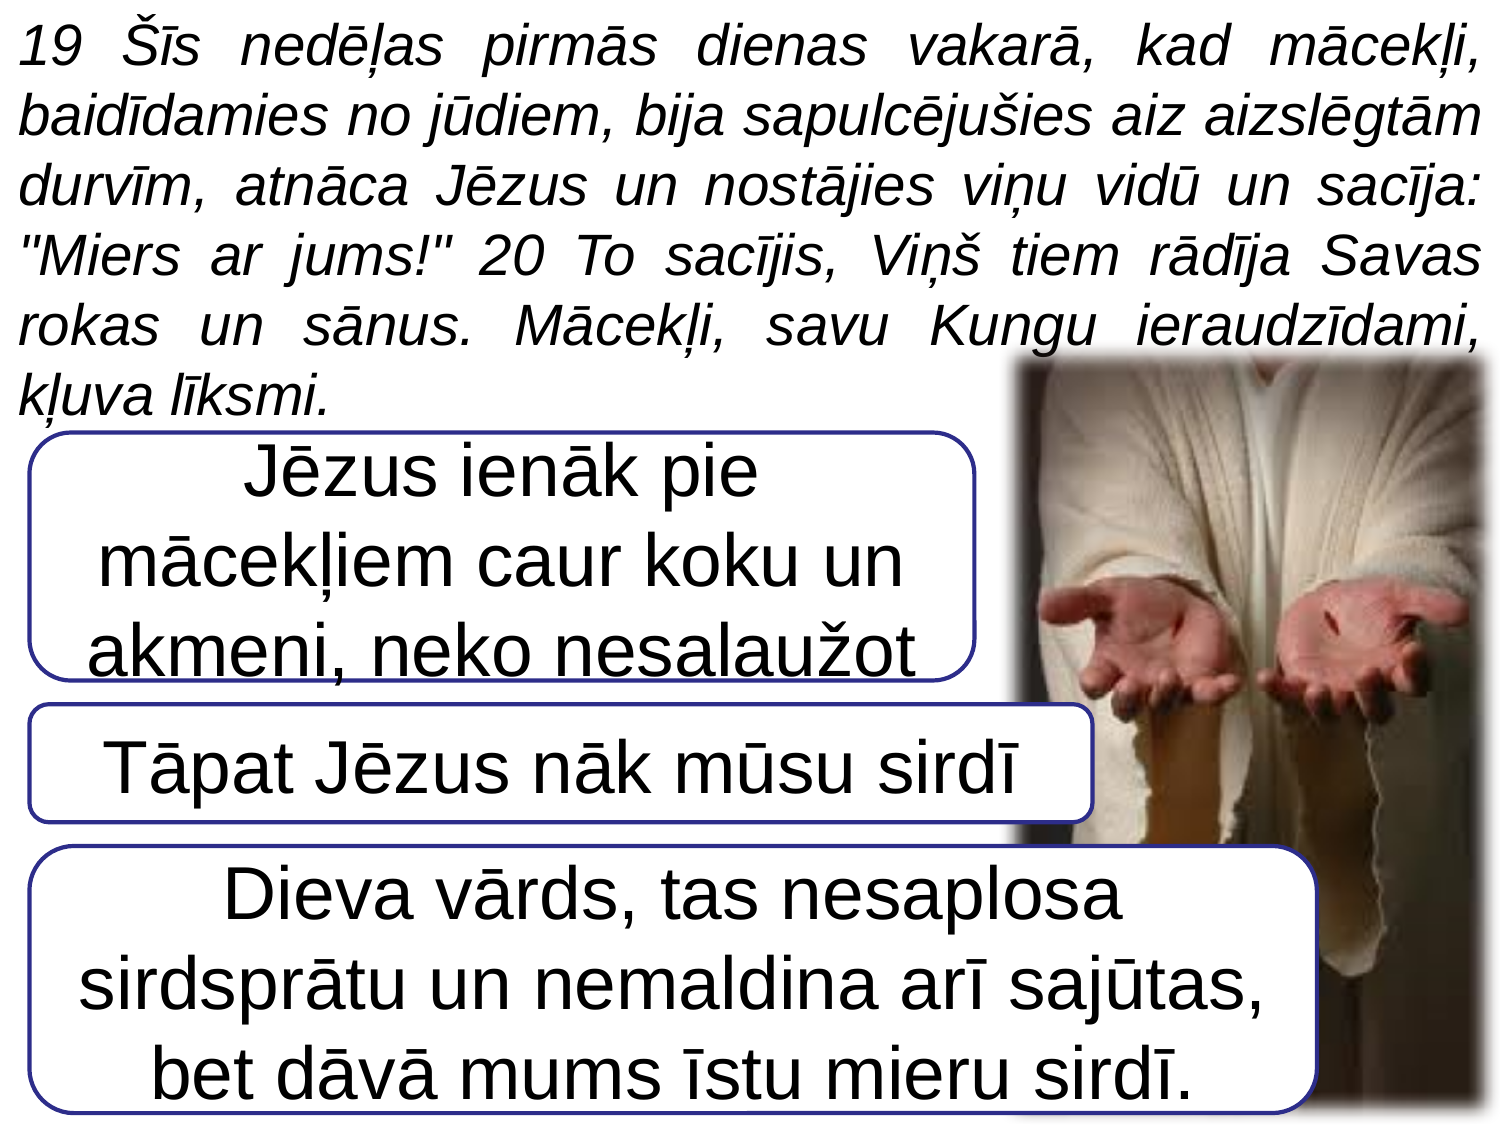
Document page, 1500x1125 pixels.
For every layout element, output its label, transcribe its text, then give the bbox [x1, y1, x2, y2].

text_box Jēzus ienāk pie mācekļiem caur koku un akmeni, neko nesalaužot [27, 430, 977, 683]
list 19 Šīs nedēļas pirmās dienas vakarā, kad mācekļi, baidīdamies no jūdiem, bija sapulcējušies aiz aizslēgtām durvīm, atnāca Jēzus un nostājies viņu vidū un sacīja: "Miers ar jums!" 20 To sacījis, Viņš tiem rādīja Savas rokas un sānus. Mācekļi, savu Kungu ieraudzīdami, kļuva līksmi. [0, 0, 1500, 178]
text_box Dieva vārds, tas nesaplosa sirdsprātu un nemaldina arī sajūtas, bet dāvā mums īstu mieru sirdī. [27, 843, 992, 1116]
picture [997, 339, 1500, 1125]
text_box Tāpat Jēzus nāk mūsu sirdī [27, 702, 992, 825]
